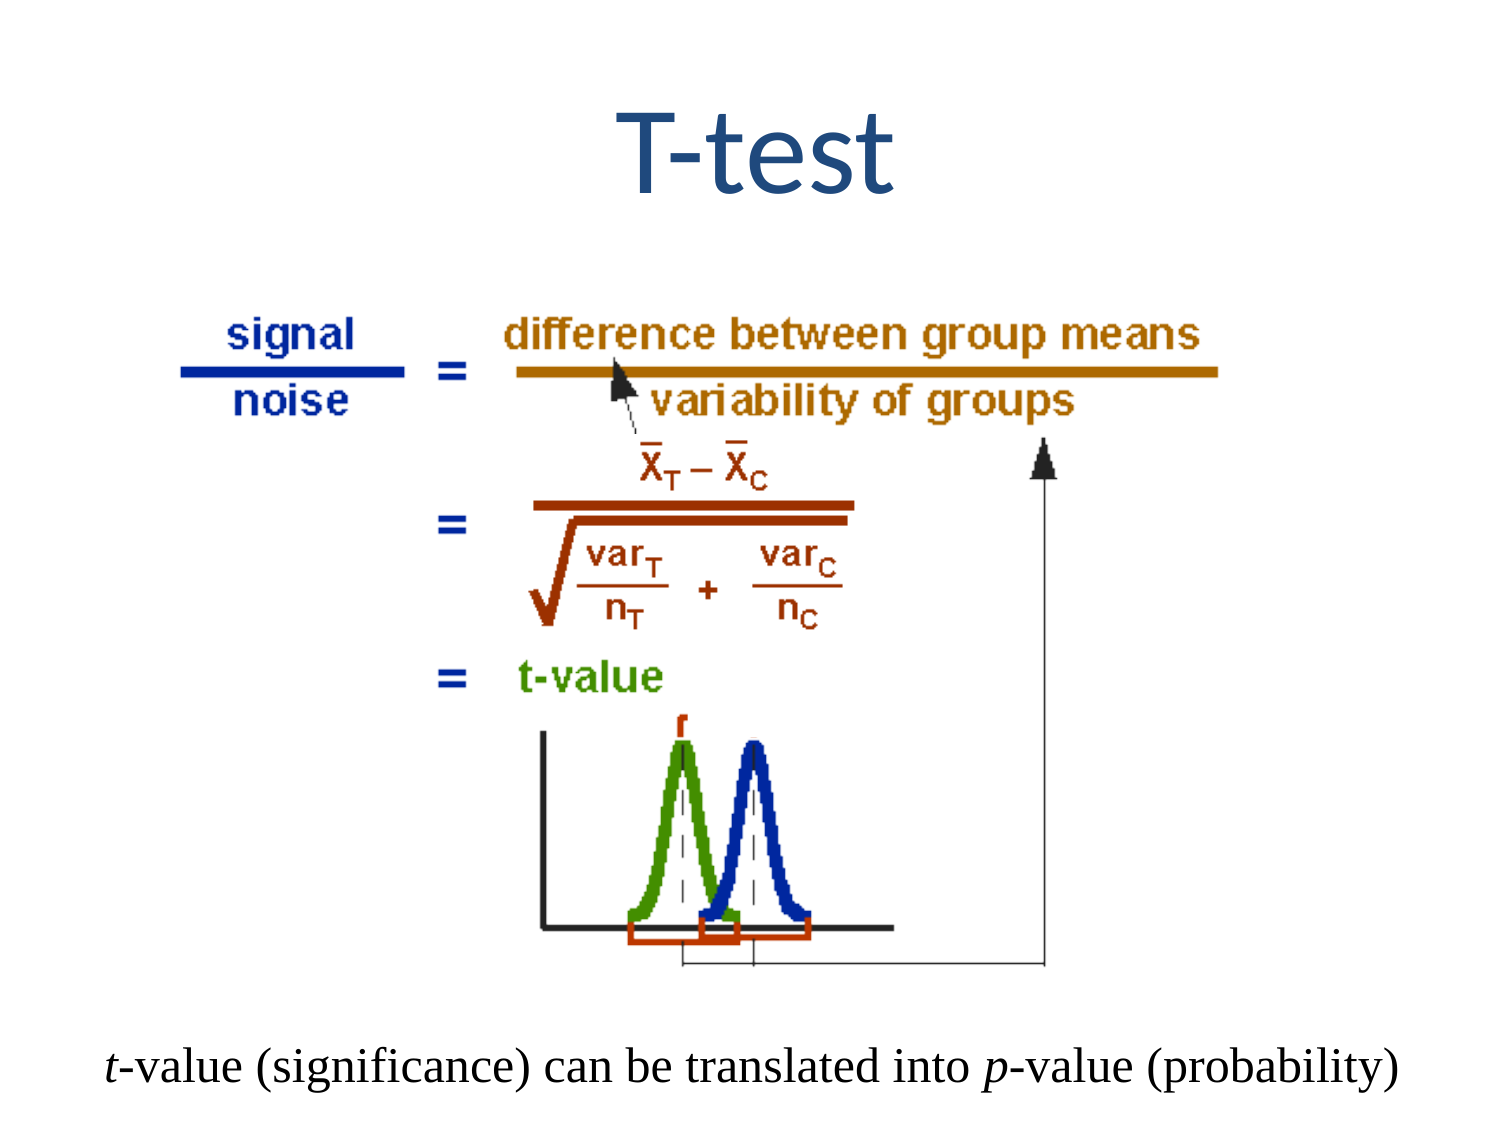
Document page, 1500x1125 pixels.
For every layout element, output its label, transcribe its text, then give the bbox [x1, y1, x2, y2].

picture [162, 303, 1238, 1016]
text_box T-test [62, 50, 1450, 238]
text_box t-value (significance) can be translated into p-value (probability) [89, 1024, 1415, 1100]
